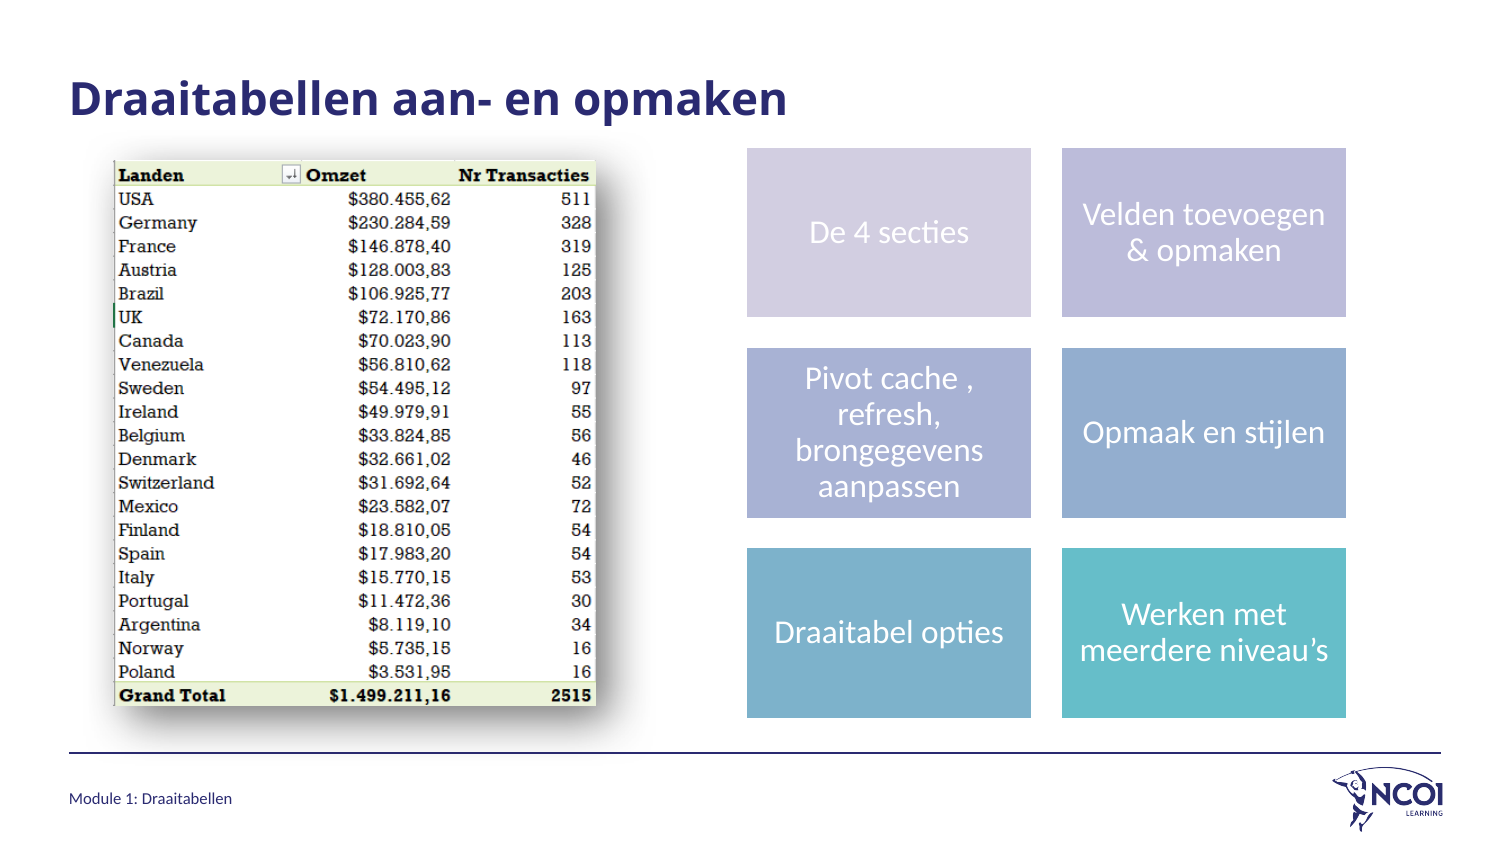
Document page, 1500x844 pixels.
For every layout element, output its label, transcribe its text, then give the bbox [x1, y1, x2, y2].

picture [113, 160, 596, 706]
picture [1310, 743, 1465, 844]
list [684, 146, 1409, 720]
title Draaitabellen aan- en opmaken [68, 23, 1264, 125]
footer Module 1: Draaitabellen [53, 775, 561, 821]
